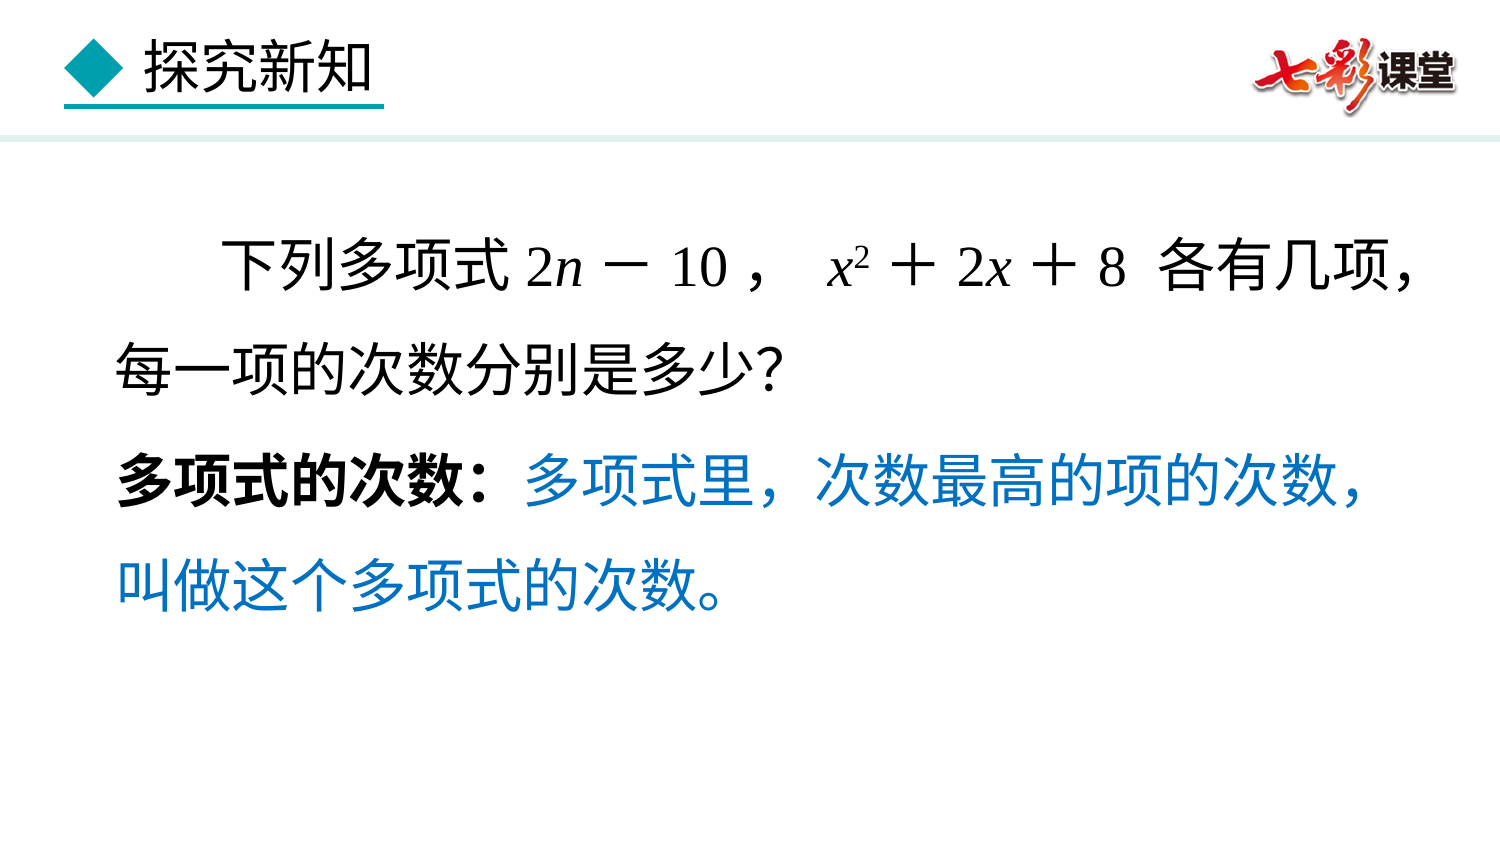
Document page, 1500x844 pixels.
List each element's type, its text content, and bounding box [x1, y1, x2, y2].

picture [1249, 32, 1461, 118]
text_box 下列多项式2n－10， x2＋2x＋8 各有几项，每一项的次数分别是多少？ [100, 185, 1457, 411]
text_box 多项式的次数：多项式里，次数最高的项的次数，叫做这个多项式的次数。 [100, 402, 1431, 627]
